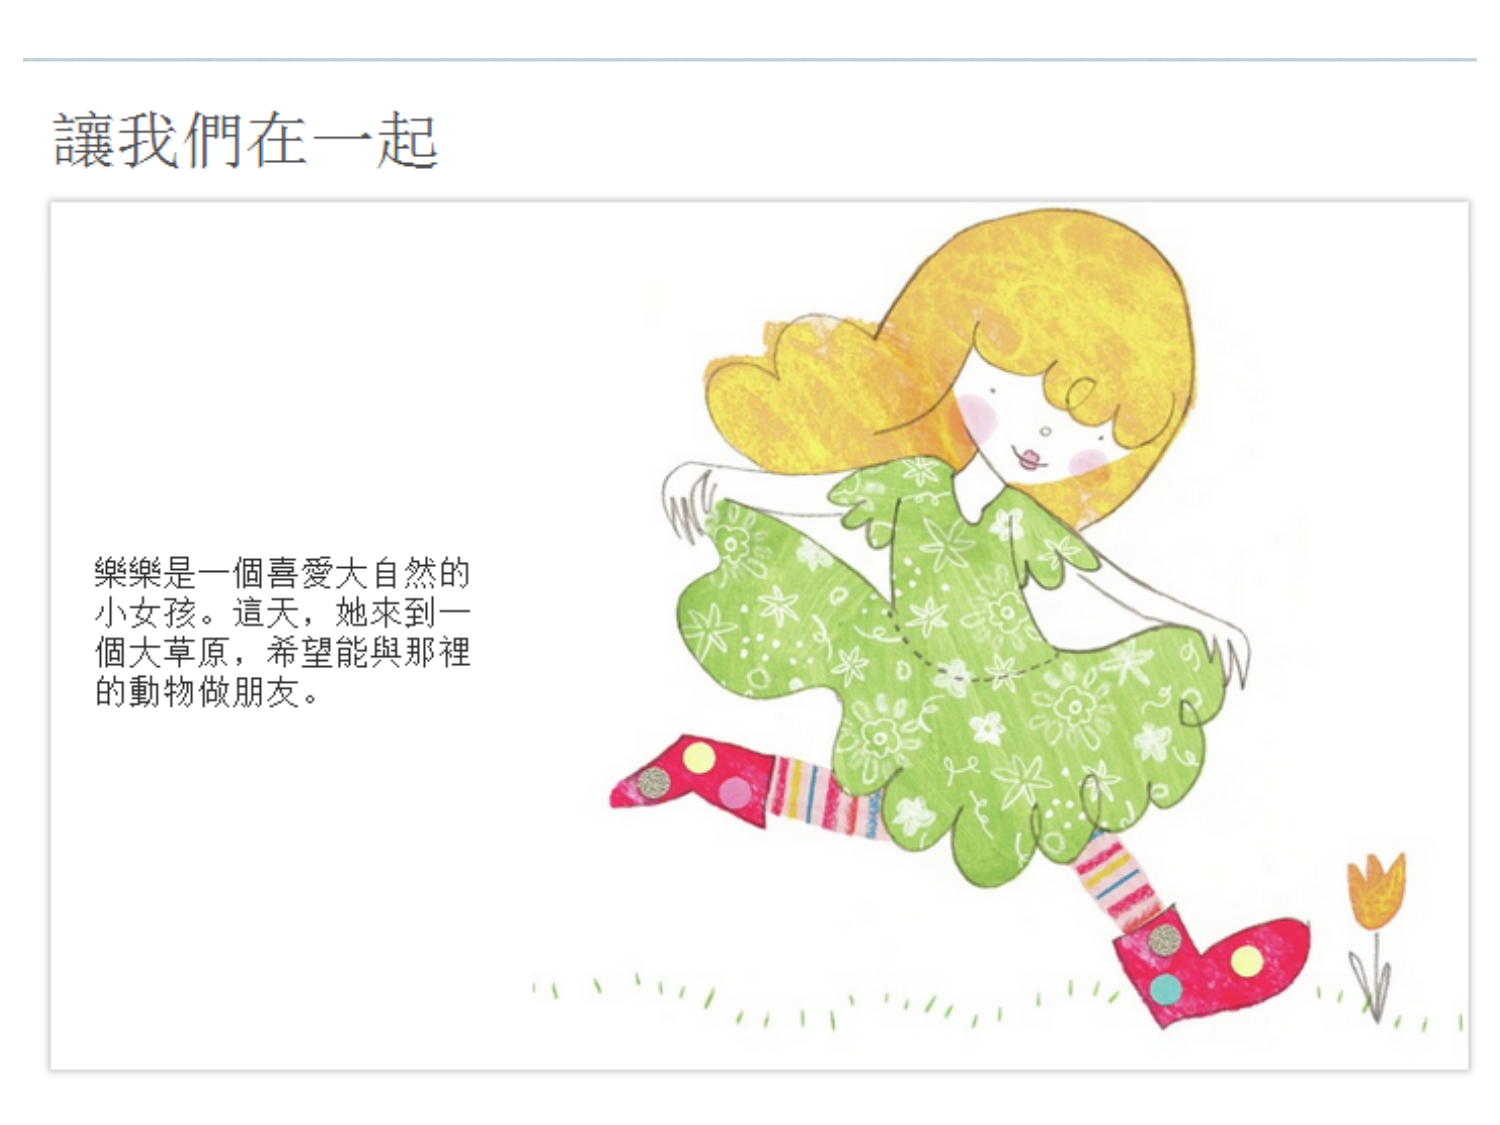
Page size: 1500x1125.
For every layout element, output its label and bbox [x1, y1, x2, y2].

picture [23, 58, 1477, 1079]
